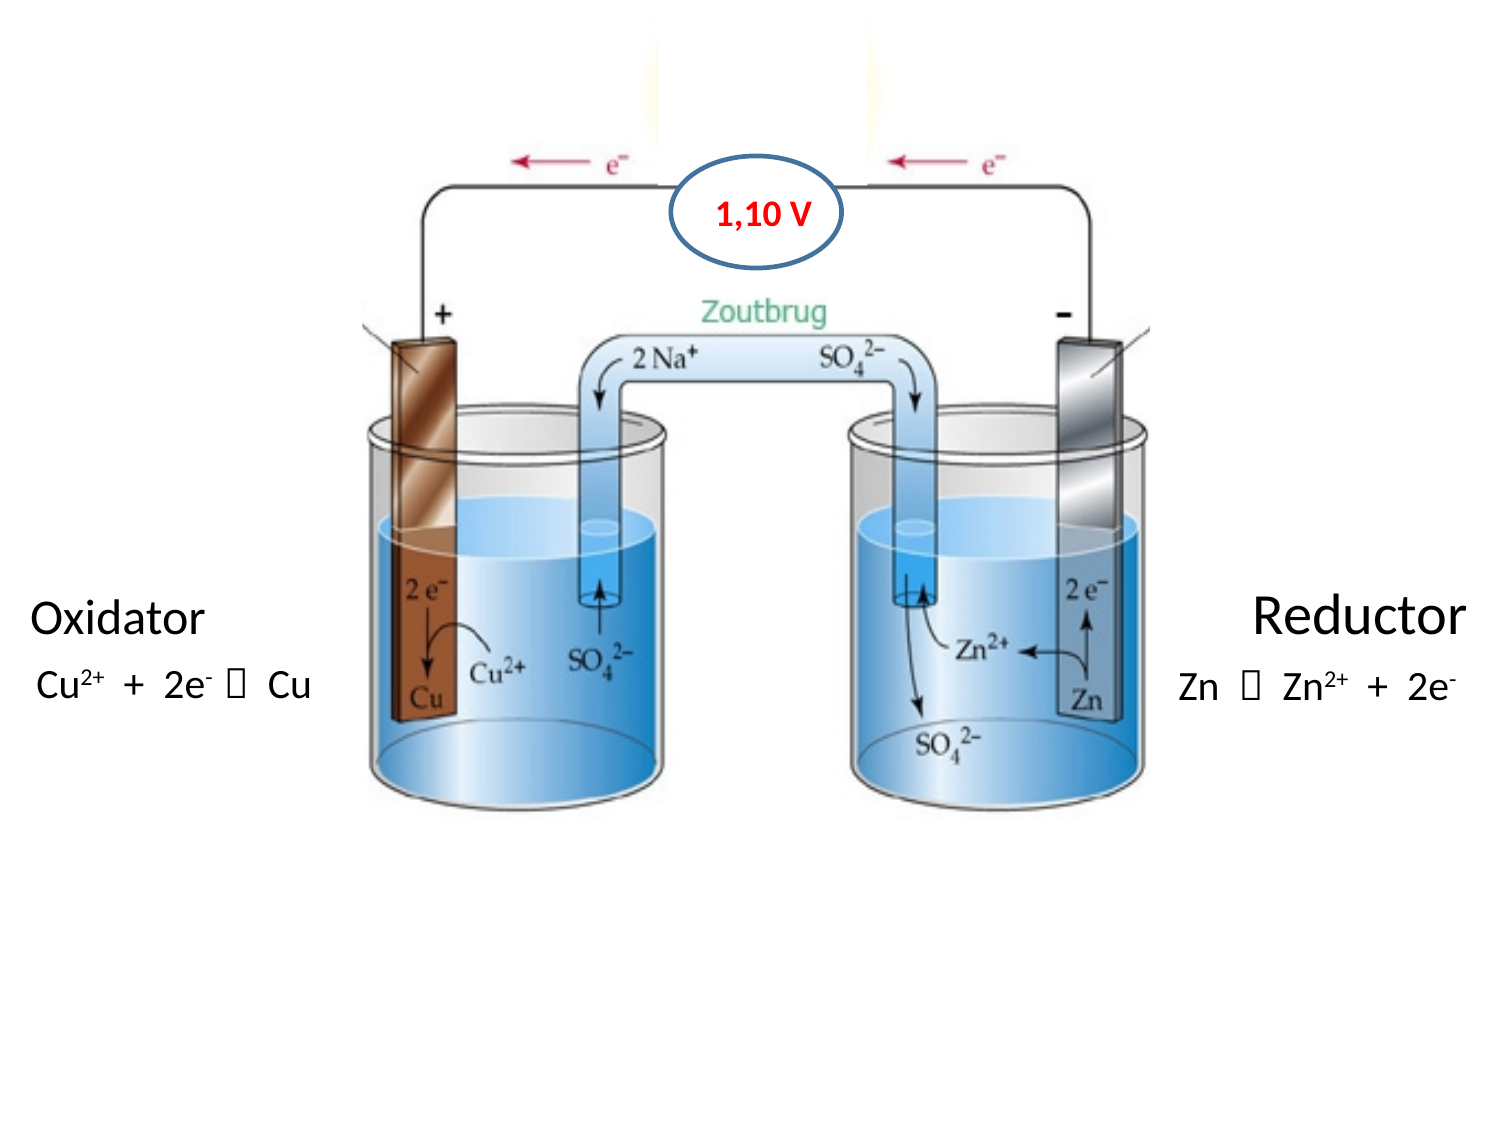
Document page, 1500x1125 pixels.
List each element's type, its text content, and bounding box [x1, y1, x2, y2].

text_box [362, 0, 1151, 819]
text_box Oxidator Reductor [15, 568, 362, 654]
text_box Zn  Zn2+ + 2e- [1163, 656, 1500, 748]
text_box Oxidator Reductor [1151, 568, 1498, 654]
text_box Cu2+ + 2e-  Cu [0, 611, 362, 703]
